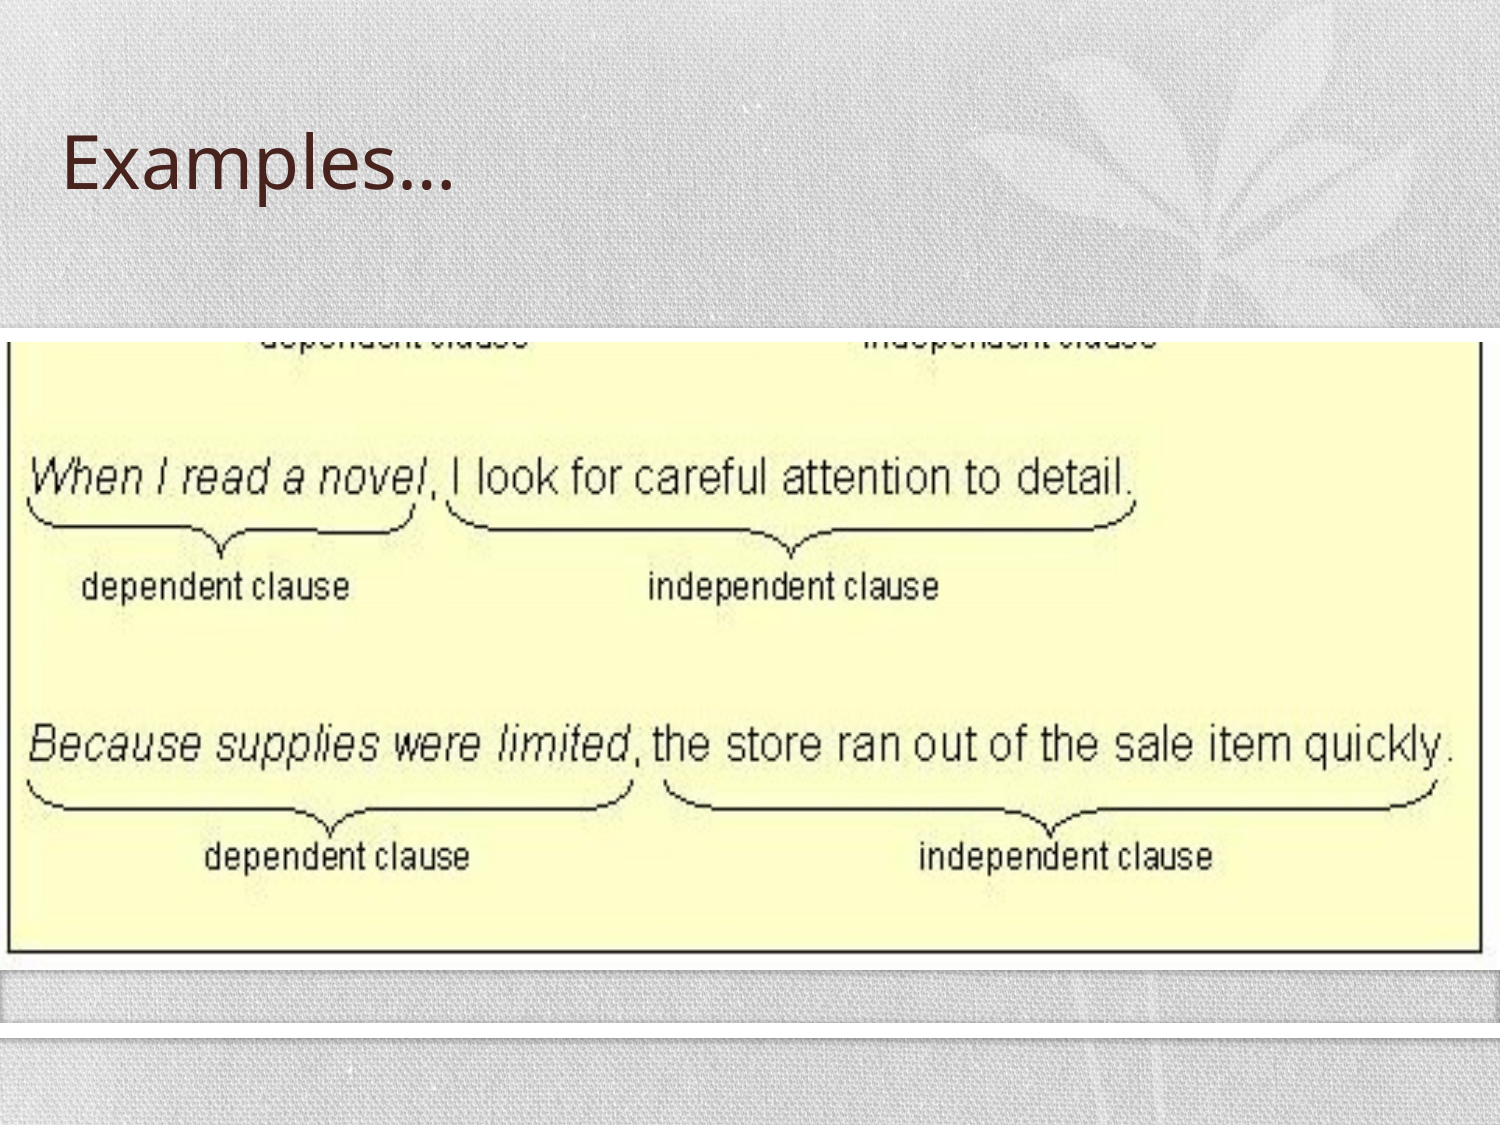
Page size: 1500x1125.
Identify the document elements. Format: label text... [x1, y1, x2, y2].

title Examples… [45, 37, 1455, 213]
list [0, 342, 1500, 1024]
